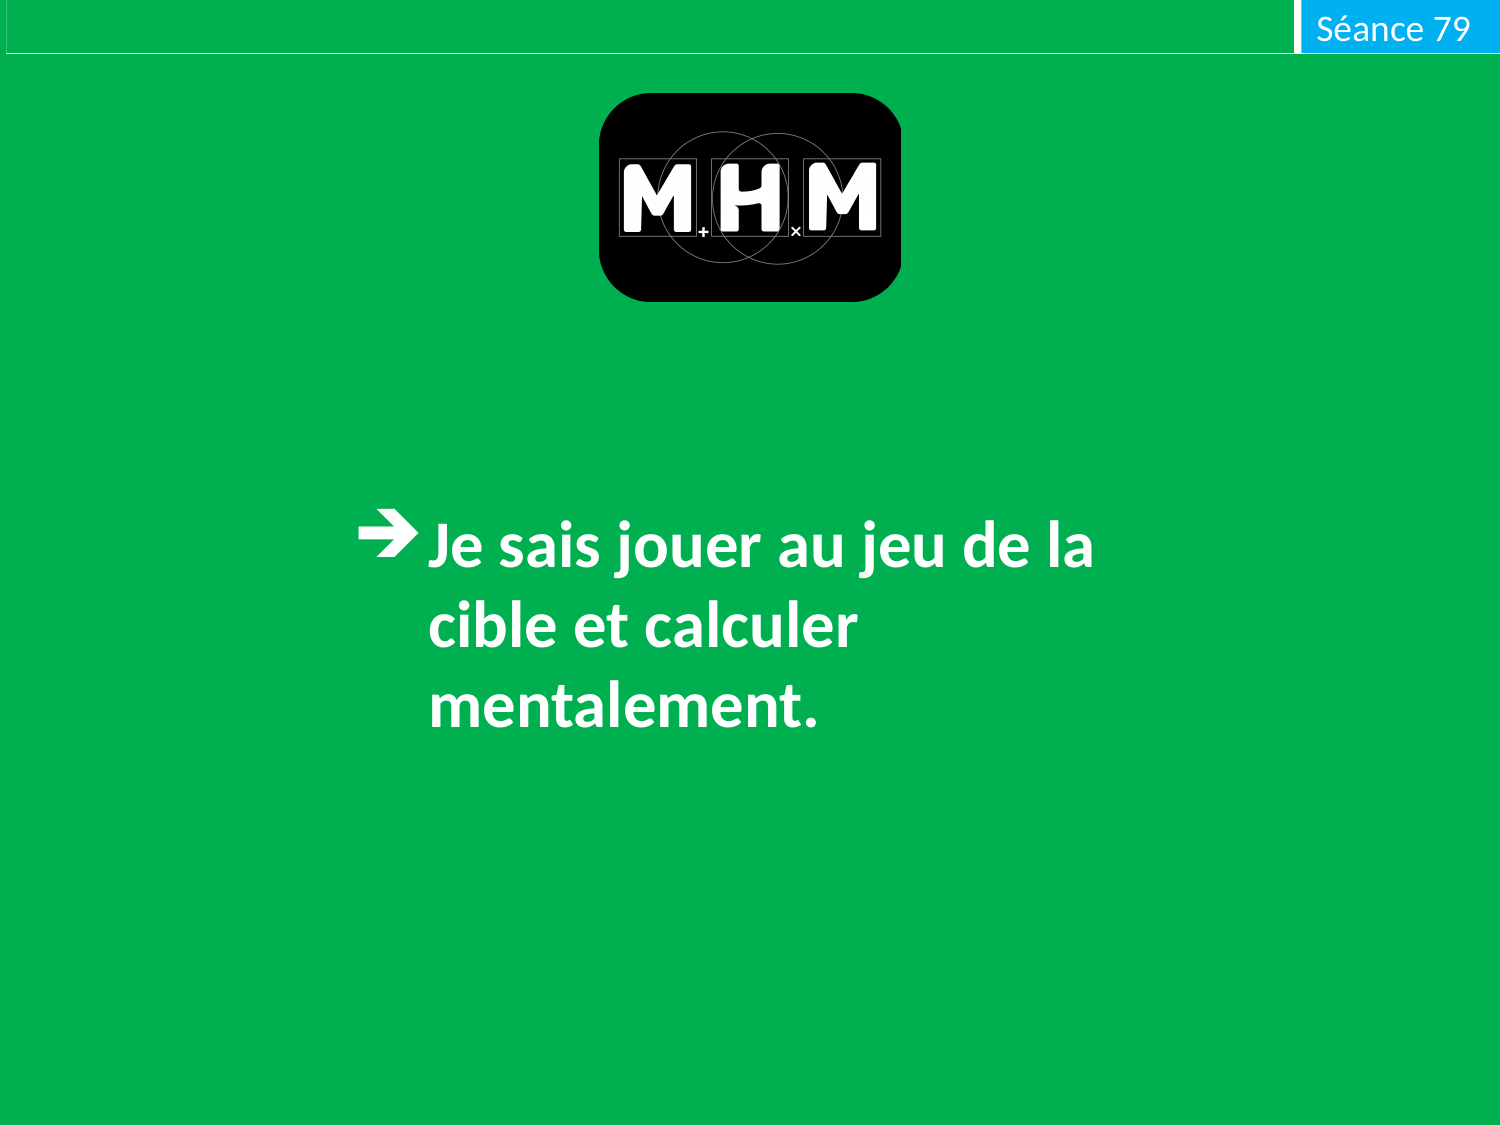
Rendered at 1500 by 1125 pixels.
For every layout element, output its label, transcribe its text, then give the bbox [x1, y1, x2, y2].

text_box Je sais jouer au jeu de la cible et calculer mentalement. [338, 493, 1162, 749]
picture [599, 93, 901, 302]
text_box [0, 52, 1500, 1125]
